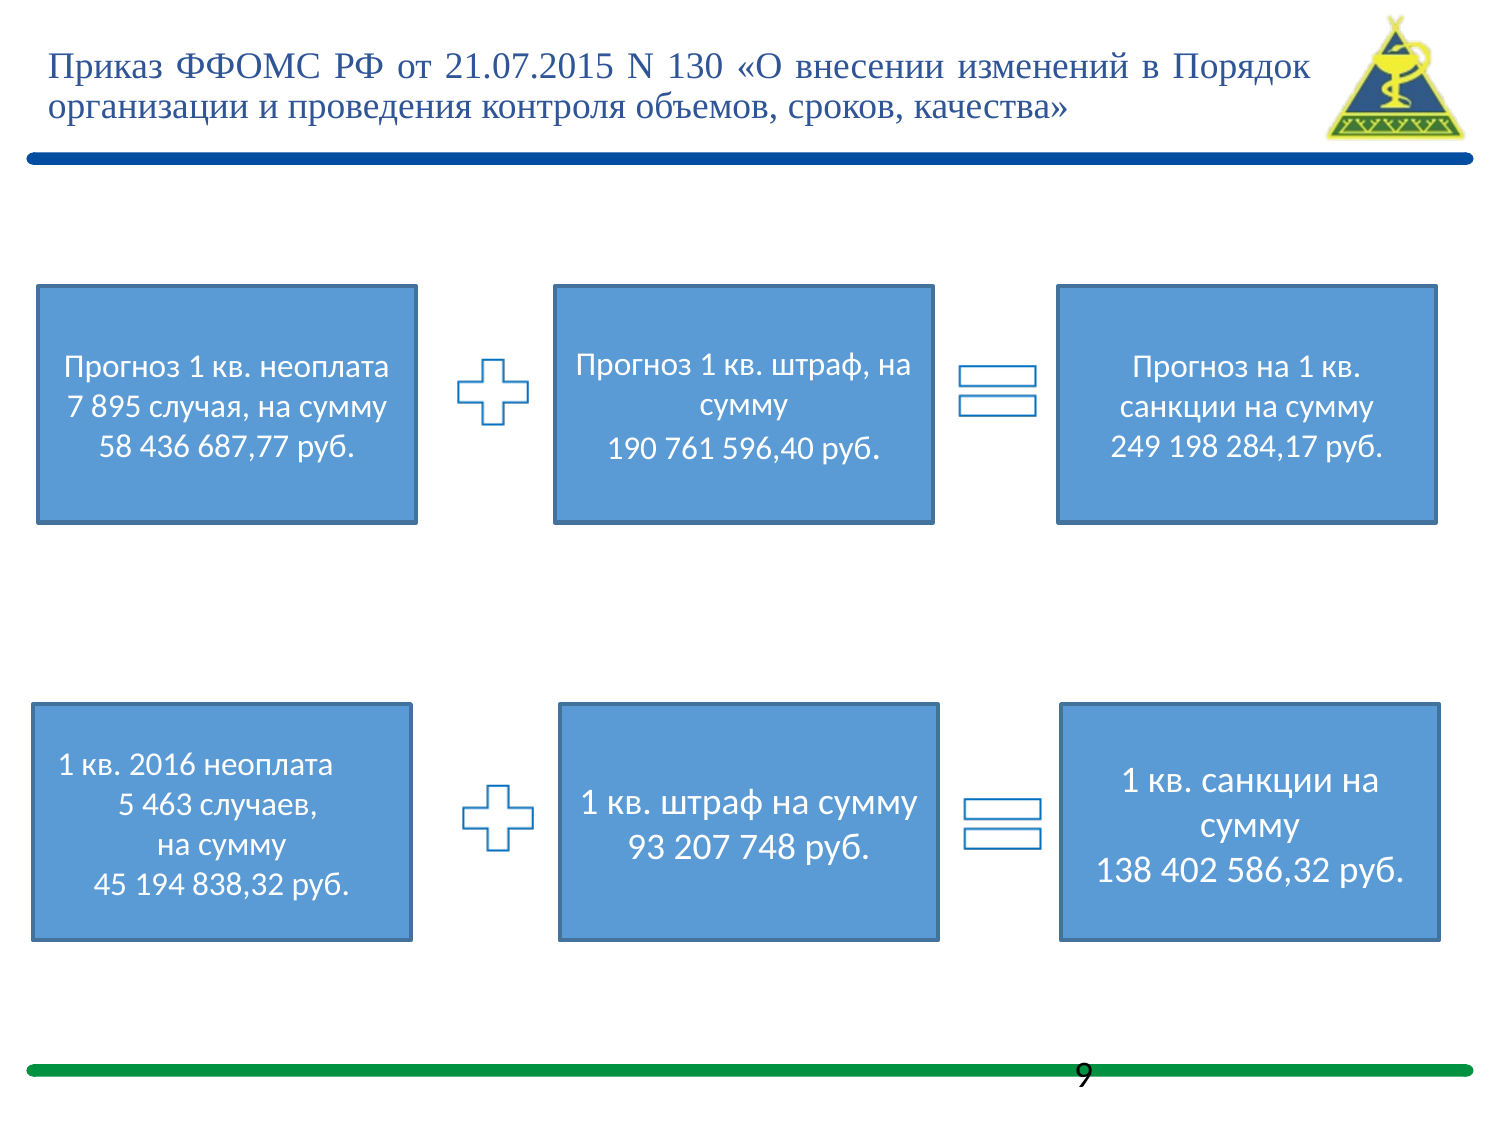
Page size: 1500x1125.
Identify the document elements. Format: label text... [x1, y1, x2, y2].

text_box 1 кв. 2016 неоплата 5 463 случаев, на сумму 45 194 838,32 руб. [31, 702, 413, 942]
picture [456, 357, 529, 426]
picture [942, 365, 1037, 444]
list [29, 216, 1500, 634]
text_box 1 кв. санкции на сумму 138 402 586,32 руб. [1059, 702, 1441, 942]
picture [462, 784, 534, 853]
slide_number 9 [1059, 1042, 1397, 1103]
title Приказ ФФОМС РФ от 21.07.2015 N 130 «О внесении изменений в Порядок организации и проведения контроля объемов, сроков, качества» [32, 30, 1327, 135]
picture [946, 798, 1042, 878]
picture [1323, 14, 1466, 143]
text_box 1 кв. штраф на сумму 93 207 748 руб. [558, 702, 940, 942]
